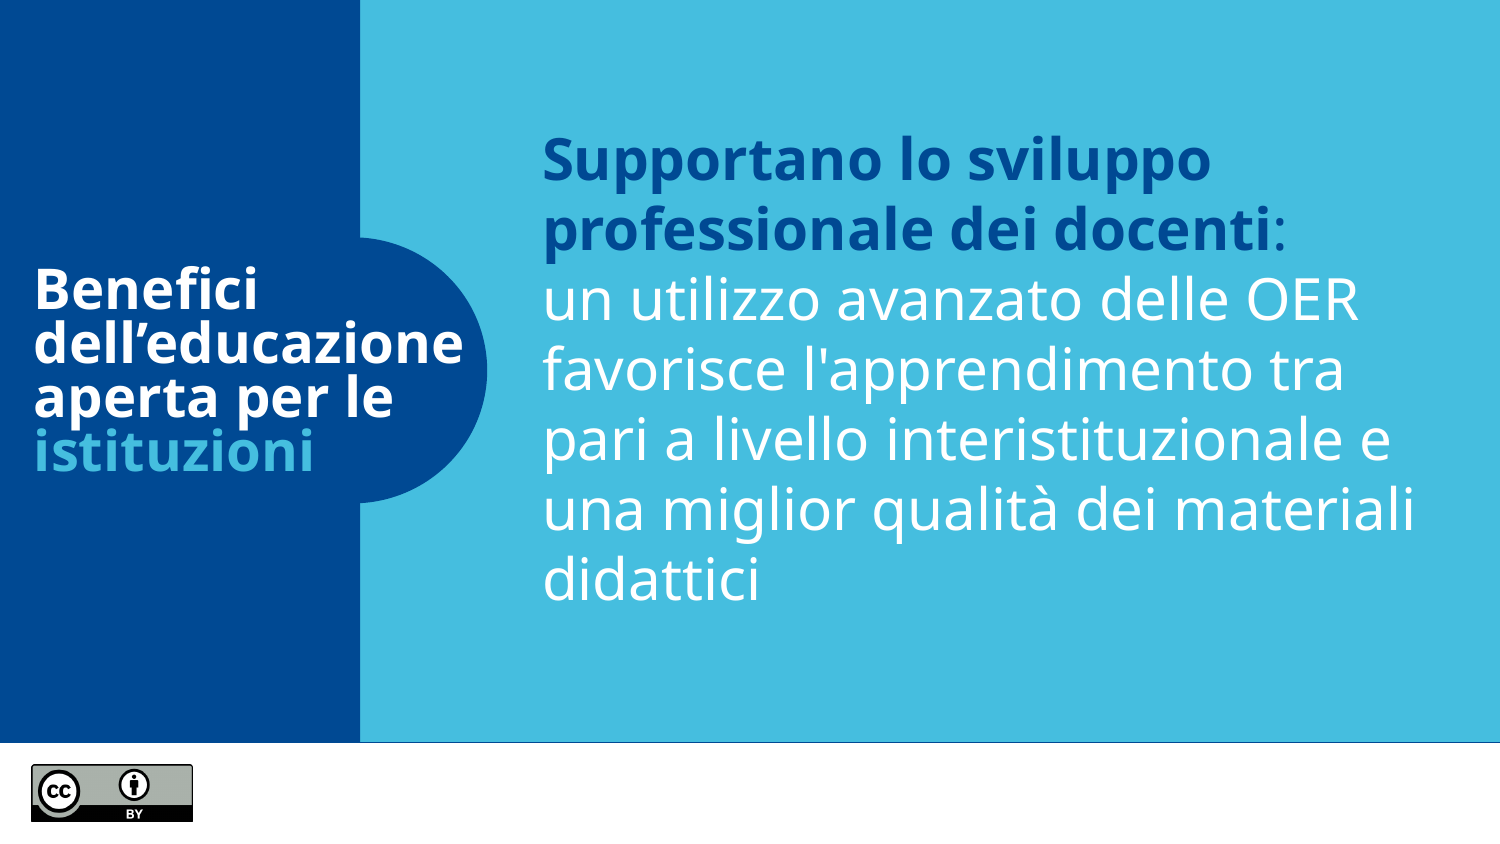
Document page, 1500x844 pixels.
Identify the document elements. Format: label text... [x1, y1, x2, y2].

text_box Supportano lo sviluppo professionale dei docenti: un utilizzo avanzato delle OER favorisce l'apprendimento tra pari a livello interistituzionale e una miglior qualità dei materiali didattici [527, 107, 1470, 741]
text_box [0, 750, 1500, 844]
text_box Benefici dell’educazione aperta per le istituzioni [18, 250, 525, 497]
text_box [311, 497, 394, 504]
text_box [295, 237, 410, 250]
text_box [0, 0, 361, 742]
picture [31, 764, 193, 822]
